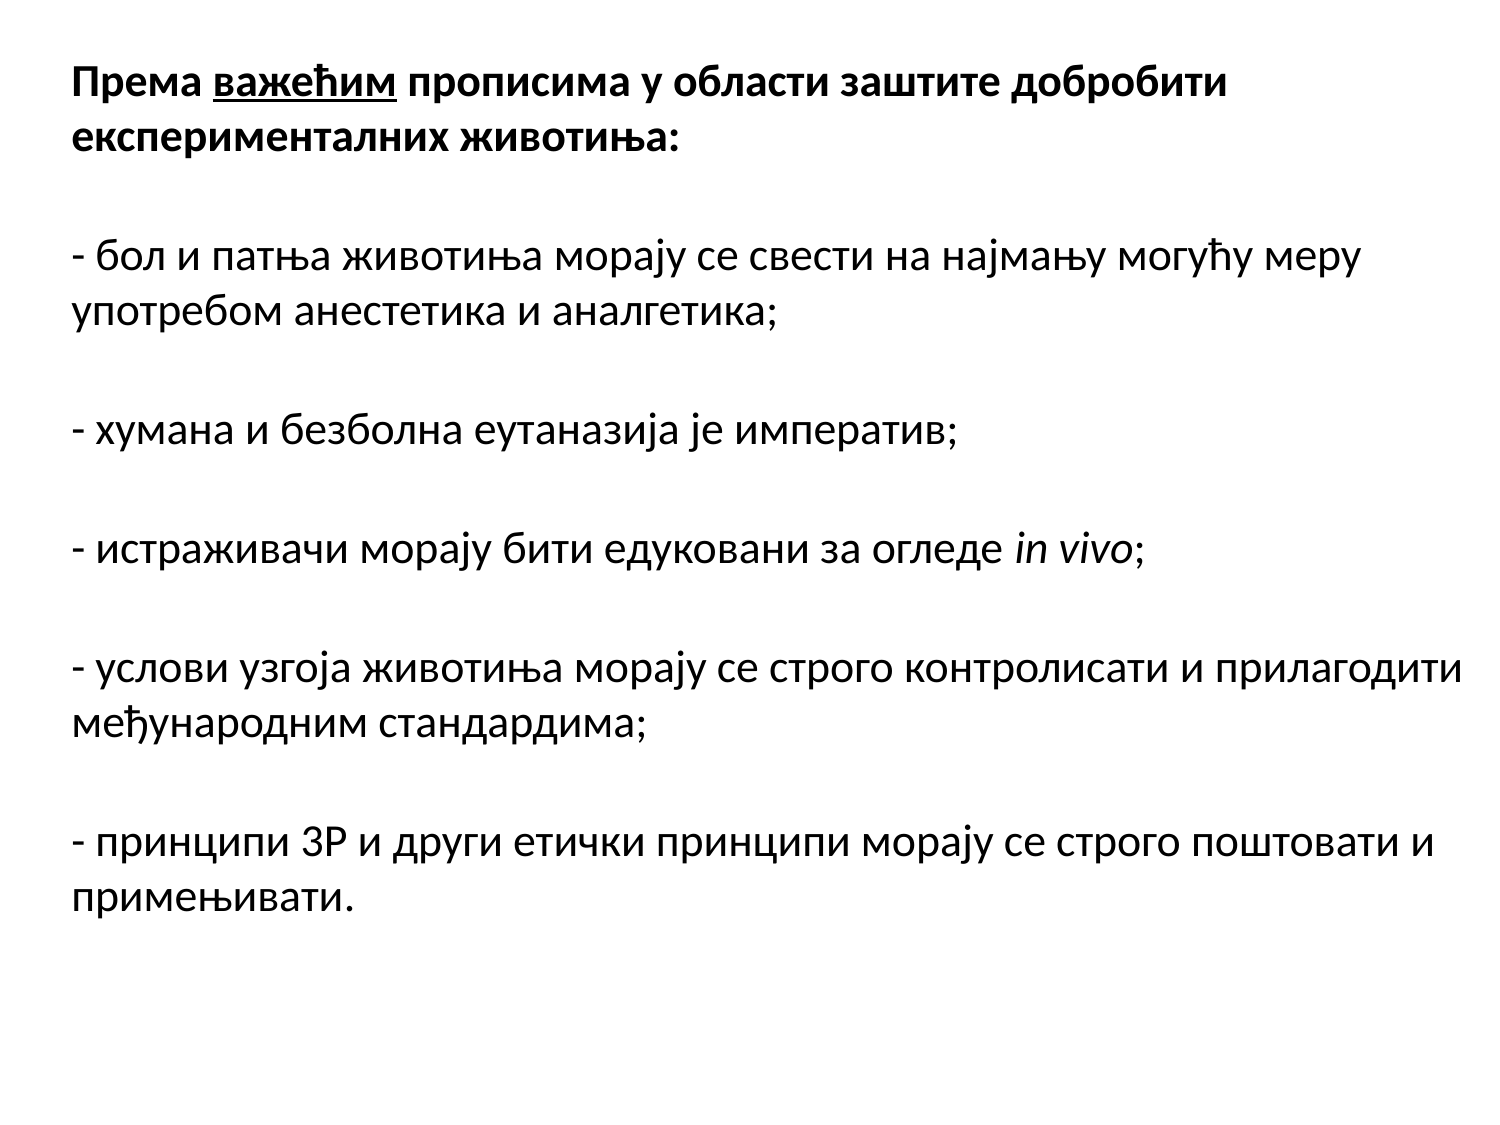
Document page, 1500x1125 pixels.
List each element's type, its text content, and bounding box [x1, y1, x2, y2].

list Према важећим прописима у области заштите добробити експерименталних животиња: - бол и патња животиња морају се свести на најмању могућу меру употребом анестетика и аналгетика; - хумана и безболна еутаназија је императив; - истраживачи морају бити едуковани за огледе in vivo; - услови узгоја животиња морају се строго контролисати и прилагодити међународним стандардима; - принципи 3Р и други етички принципи морају се строго поштовати и примењивати. [0, 42, 1500, 1125]
